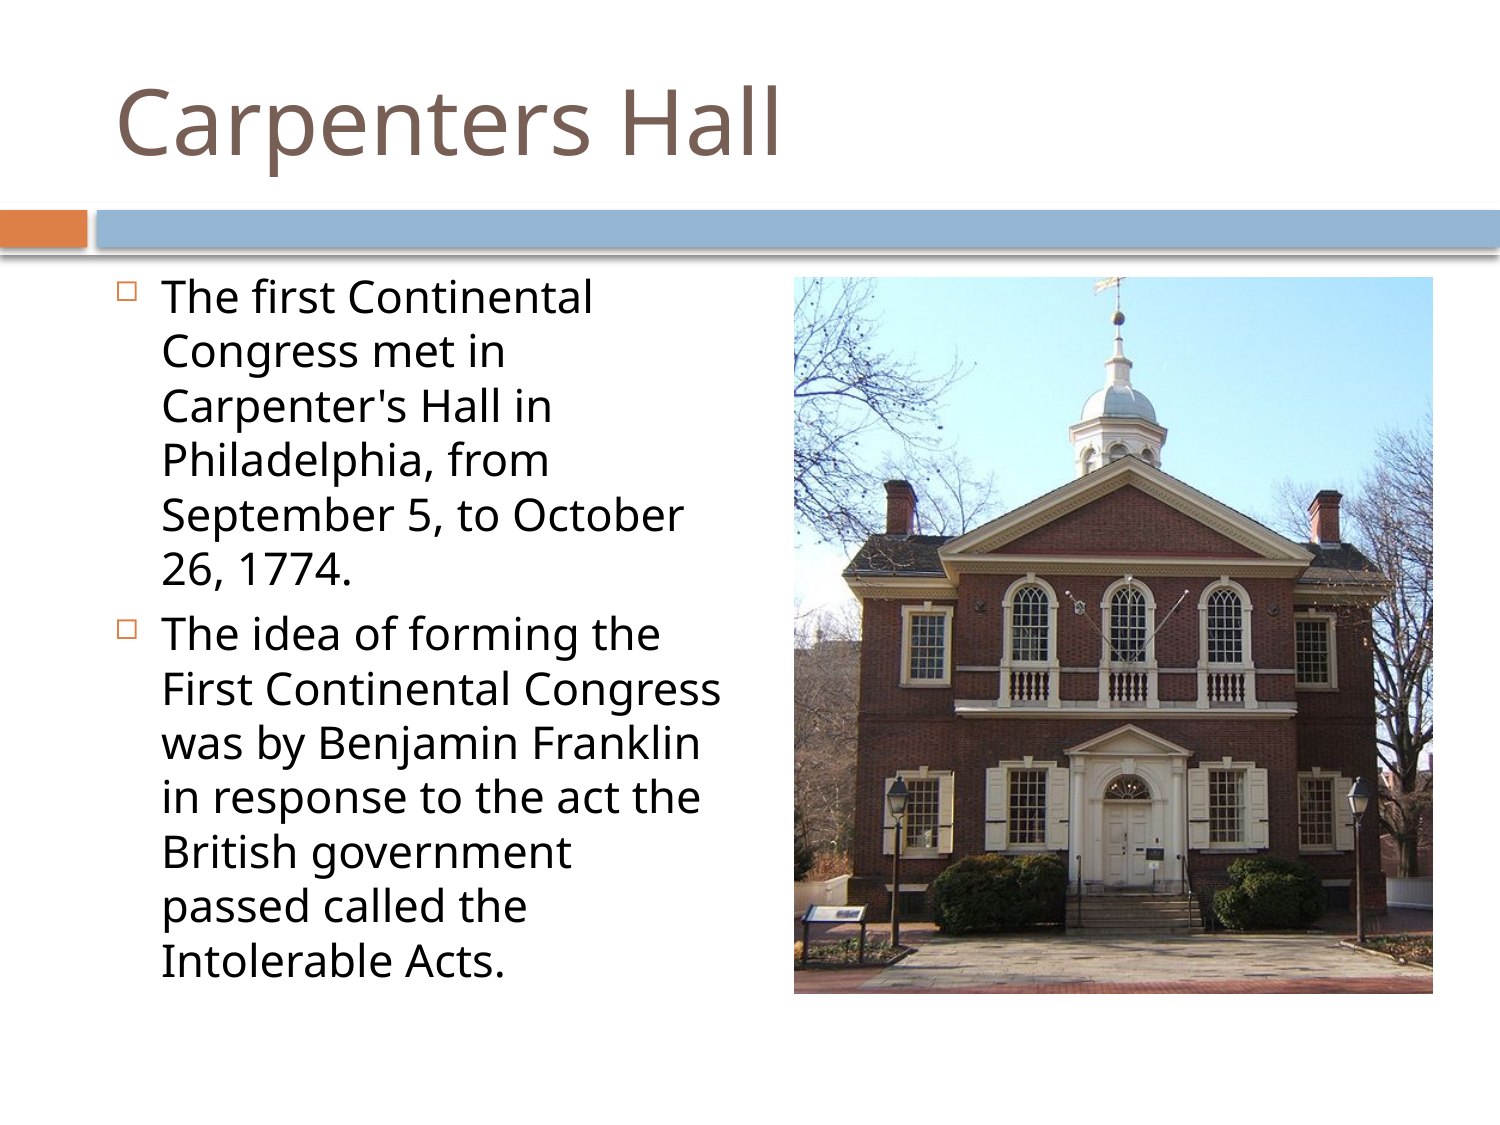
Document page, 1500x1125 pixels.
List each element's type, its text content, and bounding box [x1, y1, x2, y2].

list The first Continental Congress met in Carpenter's Hall in Philadelphia, from September 5, to October 26, 1774. The idea of forming the First Continental Congress was by Benjamin Franklin in response to the act the British government passed called the Intolerable Acts. [99, 260, 738, 1011]
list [794, 277, 1433, 995]
title Carpenters Hall [99, 37, 1438, 200]
